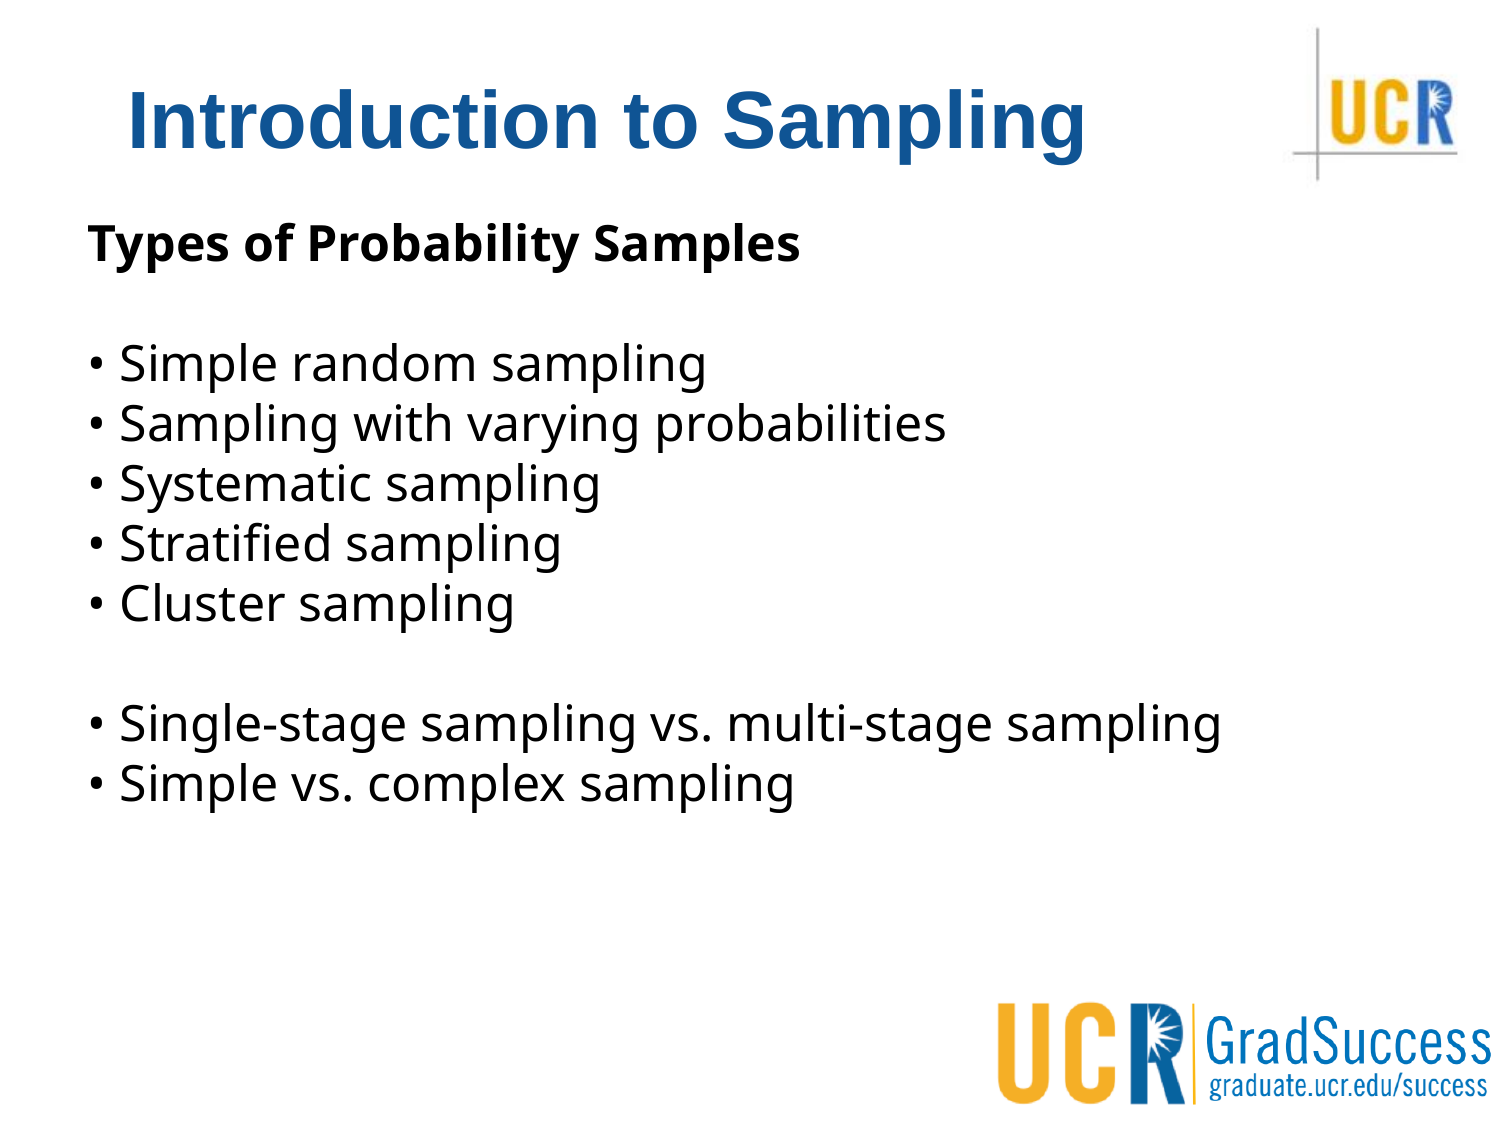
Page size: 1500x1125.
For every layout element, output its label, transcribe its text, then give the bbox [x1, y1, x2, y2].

text_box Types of Probability Samples • Simple random sampling • Sampling with varying probabilities • Systematic sampling • Stratified sampling • Cluster sampling • Single-stage sampling vs. multi-stage sampling • Simple vs. complex sampling [73, 203, 1470, 819]
picture [1282, 0, 1500, 196]
title Introduction to Sampling [112, 13, 1388, 172]
